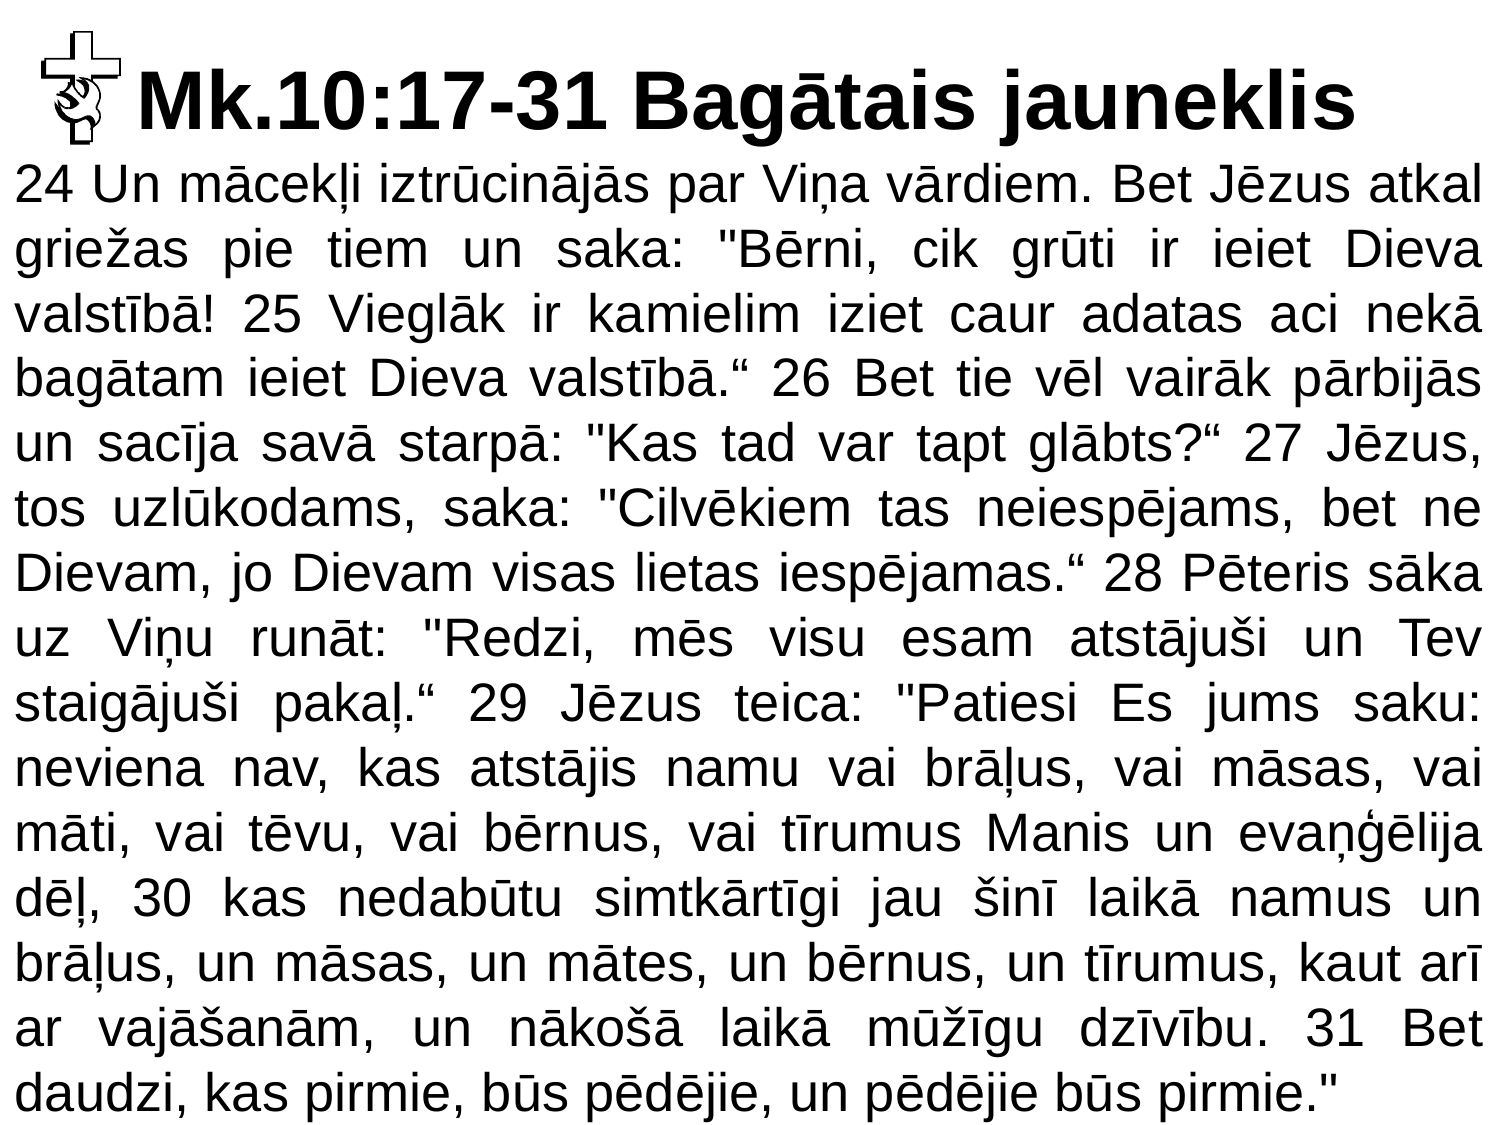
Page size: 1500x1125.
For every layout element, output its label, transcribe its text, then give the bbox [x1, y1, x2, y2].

text_box 24 Un mācekļi iztrūcinājās par Viņa vārdiem. Bet Jēzus atkal griežas pie tiem un saka: "Bērni, cik grūti ir ieiet Dieva valstībā! 25 Vieglāk ir kamielim iziet caur adatas aci nekā bagātam ieiet Dieva valstībā.“ 26 Bet tie vēl vairāk pārbijās un sacīja savā starpā: "Kas tad var tapt glābts?“ 27 Jēzus, tos uzlūkodams, saka: "Cilvēkiem tas neiespējams, bet ne Dievam, jo Dievam visas lietas iespējamas.“ 28 Pēteris sāka uz Viņu runāt: "Redzi, mēs visu esam atstājuši un Tev staigājuši pakaļ.“ 29 Jēzus teica: "Patiesi Es jums saku: neviena nav, kas atstājis namu vai brāļus, vai māsas, vai māti, vai tēvu, vai bērnus, vai tīrumus Manis un evaņģēlija dēļ, 30 kas nedabūtu simtkārtīgi jau šinī laikā namus un brāļus, un māsas, un mātes, un bērnus, un tīrumus, kaut arī ar vajāšanām, un nākošā laikā mūžīgu dzīvību. 31 Bet daudzi, kas pirmie, būs pēdējie, un pēdējie būs pirmie." [0, 140, 1500, 1125]
title Mk.10:17-31 Bagātais jauneklis [76, 8, 1419, 140]
picture [40, 30, 122, 145]
